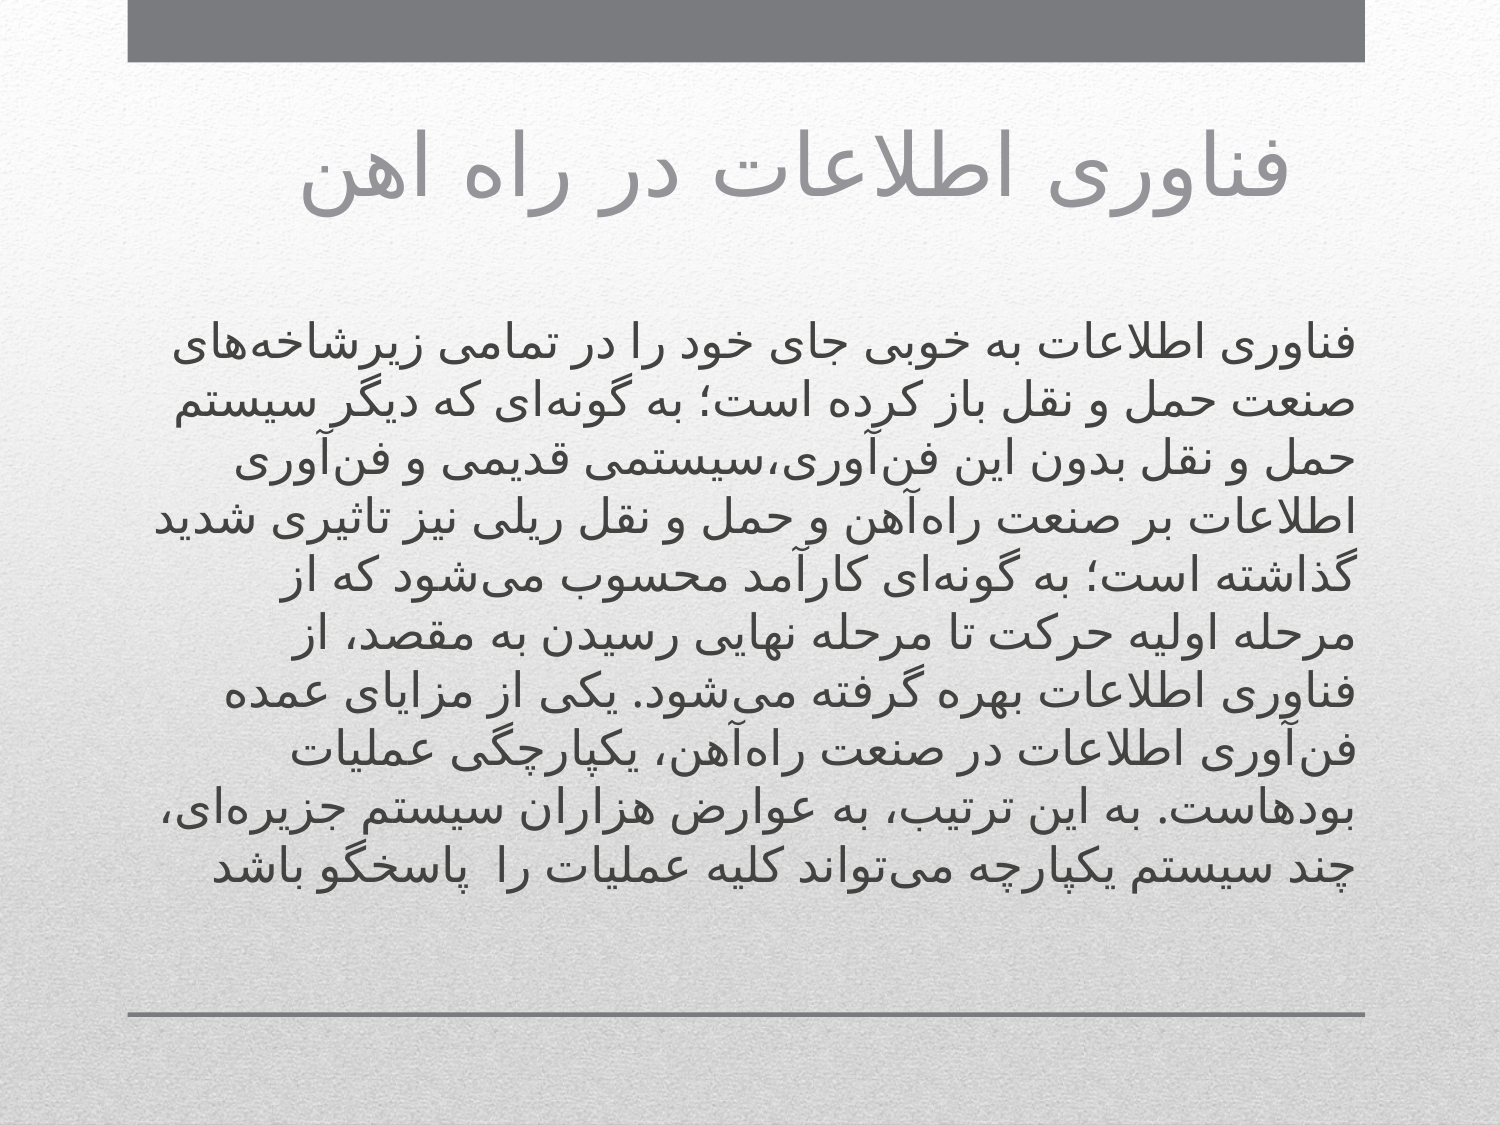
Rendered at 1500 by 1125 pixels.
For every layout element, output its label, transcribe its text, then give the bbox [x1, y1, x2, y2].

text_box فناوری اطلاعات در راه اهن [282, 101, 1309, 222]
list فناوری اطلاعات به خوبی جای خود را در تمامی زیرشاخه‌های صنعت حمل و نقل باز کرده است؛ به گونه‌ای که دیگر سیستم حمل و نقل بدون این فن‌آوری،سیستمی قدیمی و فن‌آوری اطلاعات بر صنعت راه‌آهن و حمل و نقل ریلی نیز تاثیری شدید گذاشته است؛ به گونه‌ای کارآمد محسوب می‌شود که از مرحله اولیه حرکت تا مرحله نهایی رسیدن به مقصد، از فناوری اطلاعات بهره گرفته می‌شود. یکی از مزایای عمده فن‌آوری اطلاعات در صنعت راه‌آهن، یکپارچگی عملیات بودهاست. به این ترتیب، به عوارض هزاران سیستم جزیره‌ای، چند سیستم یکپارچه می‌تواند کلیه عملیات را پاسخگو باشد [135, 302, 1374, 941]
